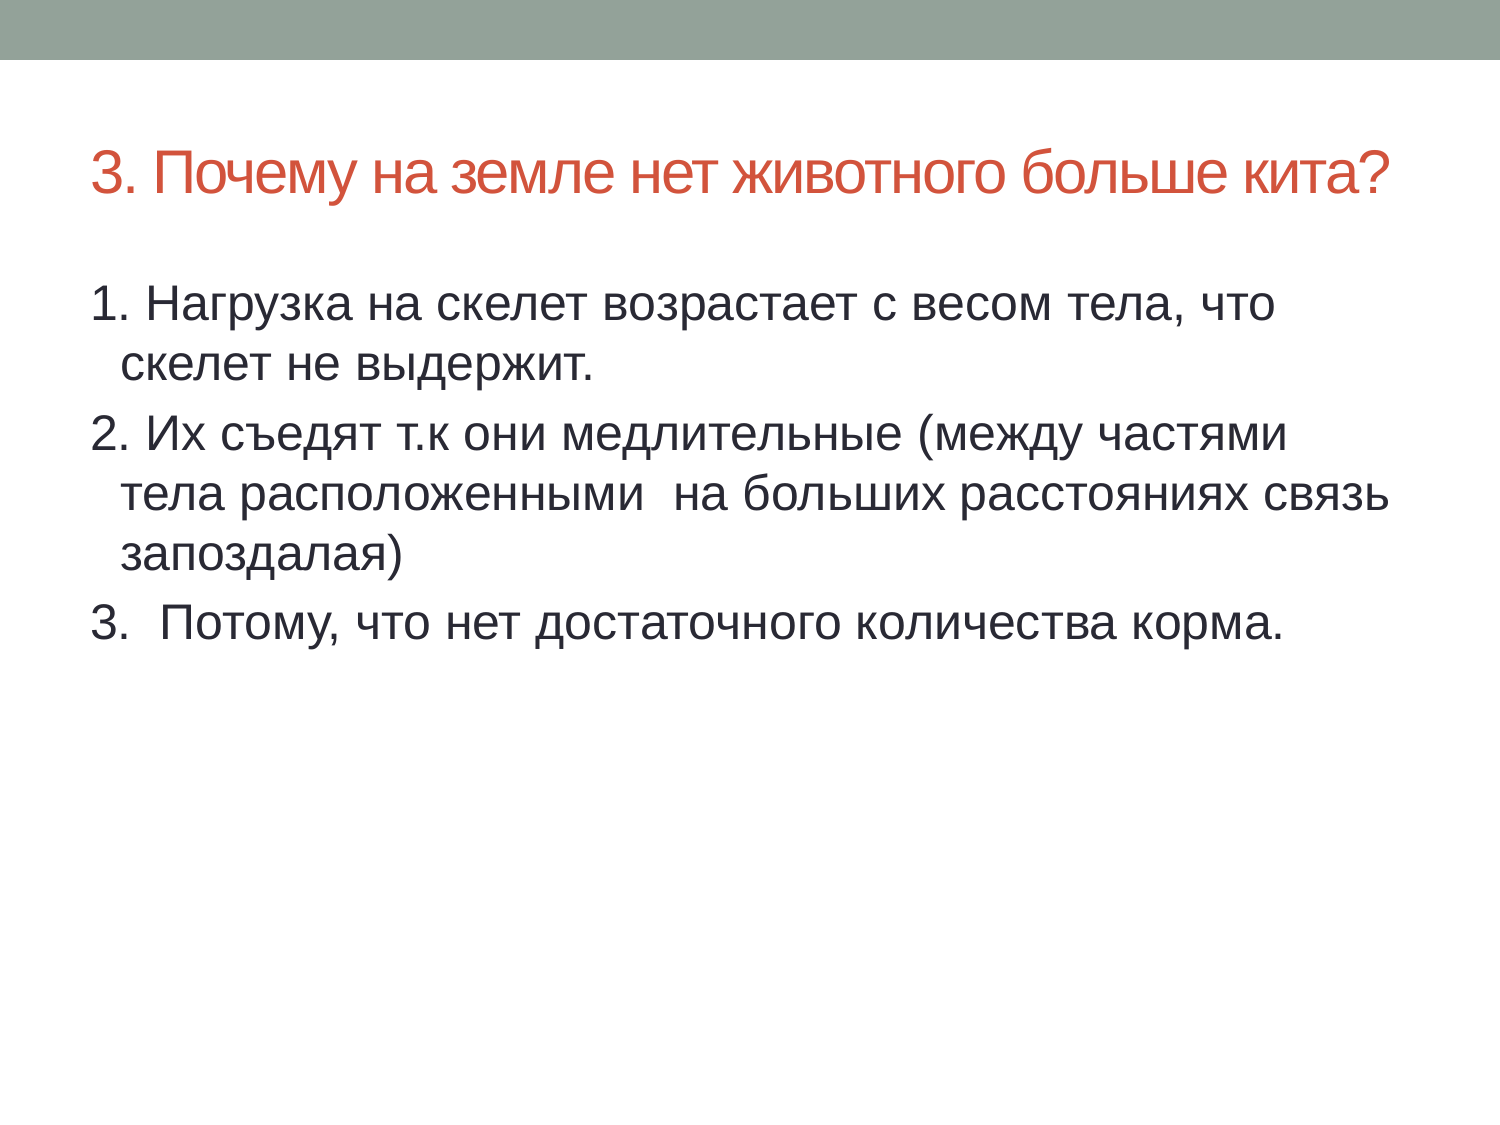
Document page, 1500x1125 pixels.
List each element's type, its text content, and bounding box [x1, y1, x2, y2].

list 1. Нагрузка на скелет возрастает с весом тела, что скелет не выдержит. 2. Их съедят т.к они медлительные (между частями тела расположенными на больших расстояниях связь запоздалая) 3. Потому, что нет достаточного количества корма. [75, 262, 1425, 1063]
title 3. Почему на земле нет животного больше кита? [75, 87, 1425, 250]
